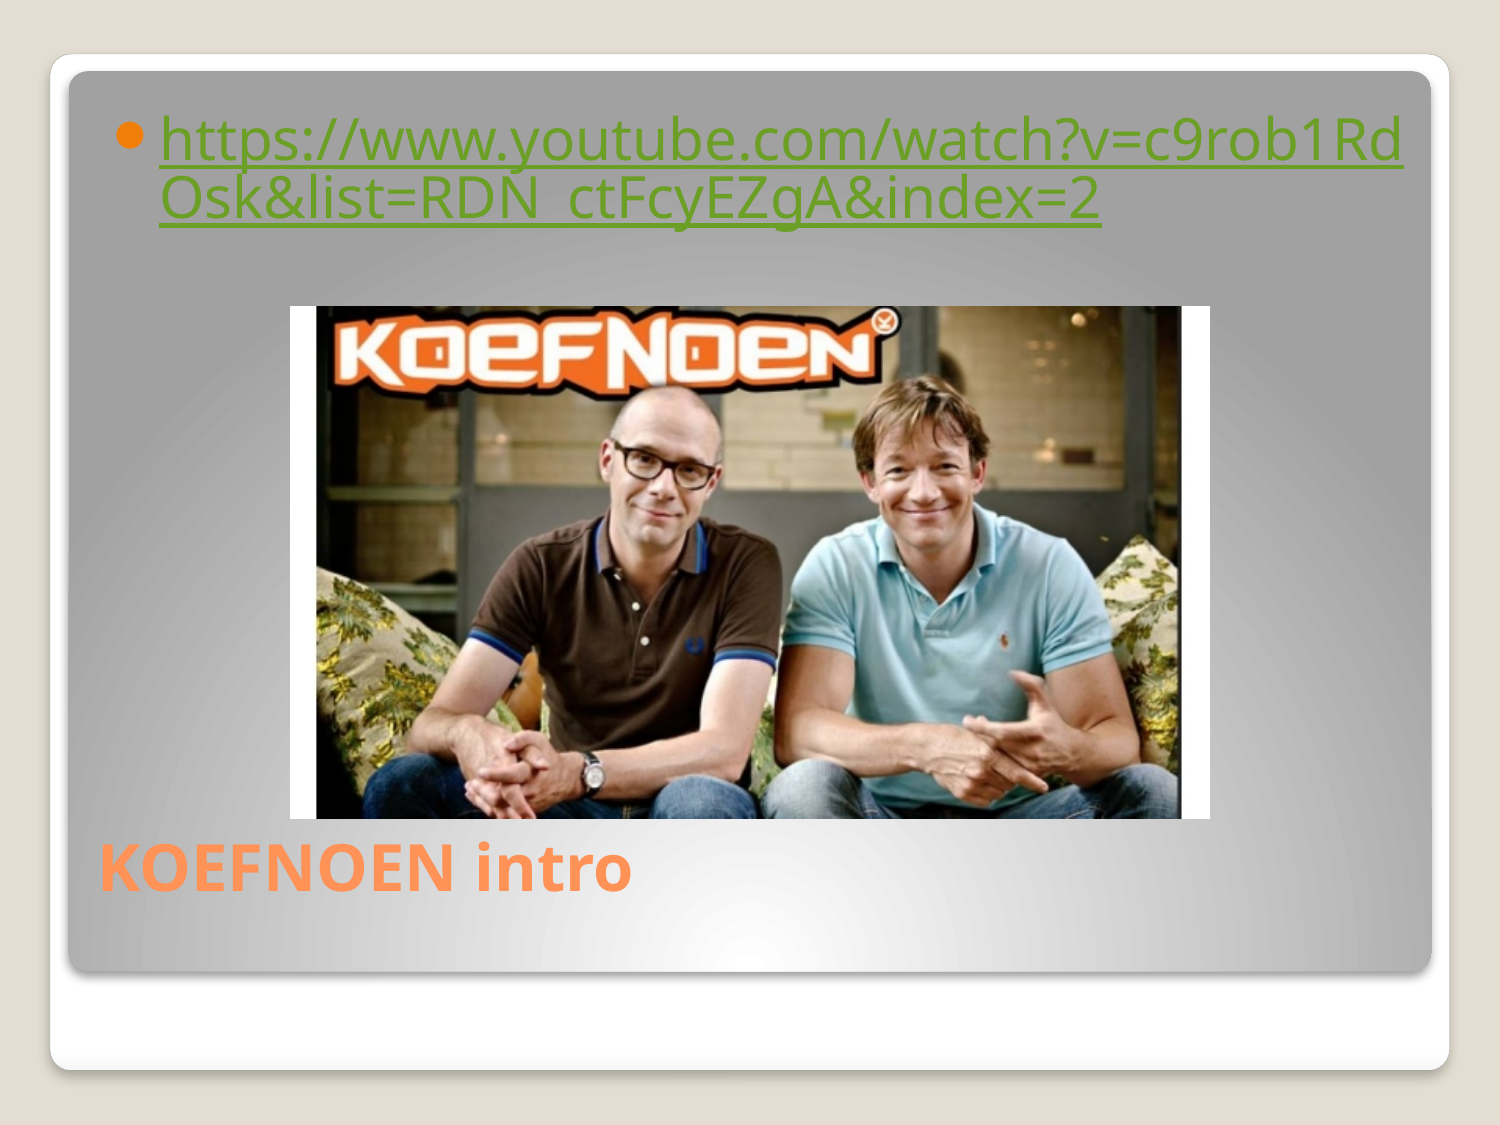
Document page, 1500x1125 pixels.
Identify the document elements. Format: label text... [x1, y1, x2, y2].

picture [290, 305, 1210, 819]
title KOEFNOEN intro [82, 817, 1425, 990]
list https://www.youtube.com/watch?v=c9rob1RdOsk&list=RDN_ctFcyEZgA&index=2 [82, 86, 1425, 774]
